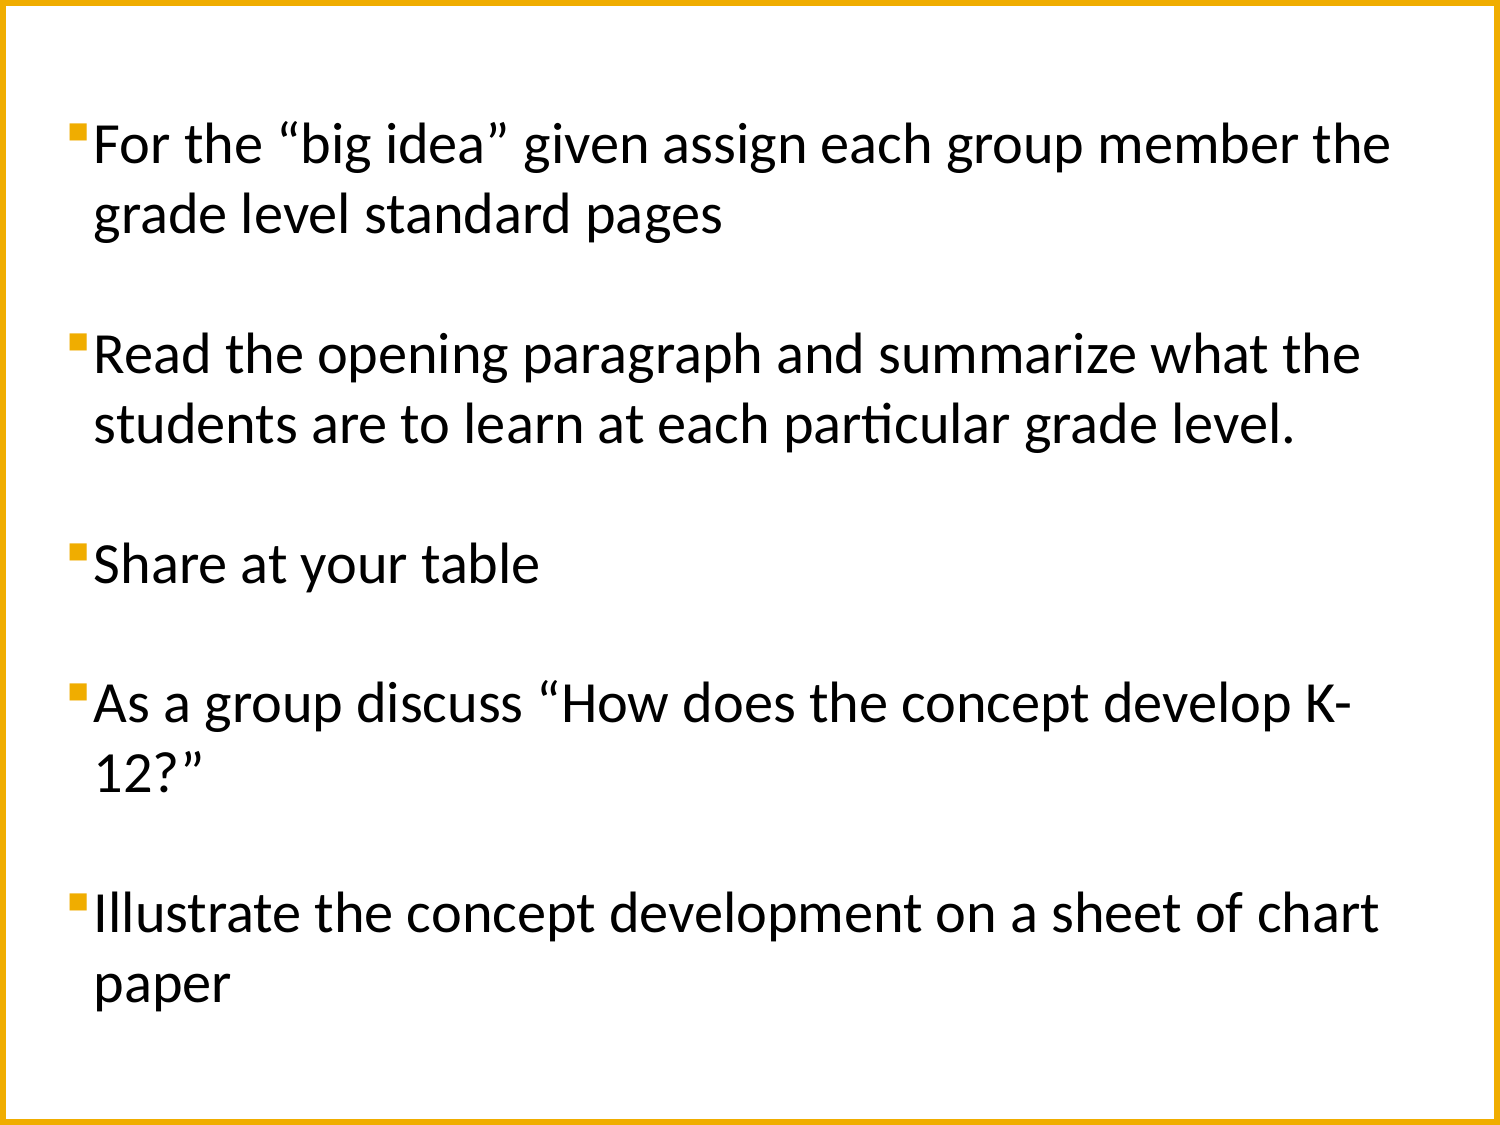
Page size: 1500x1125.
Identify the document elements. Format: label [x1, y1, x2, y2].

text_box [0, 0, 1500, 1125]
